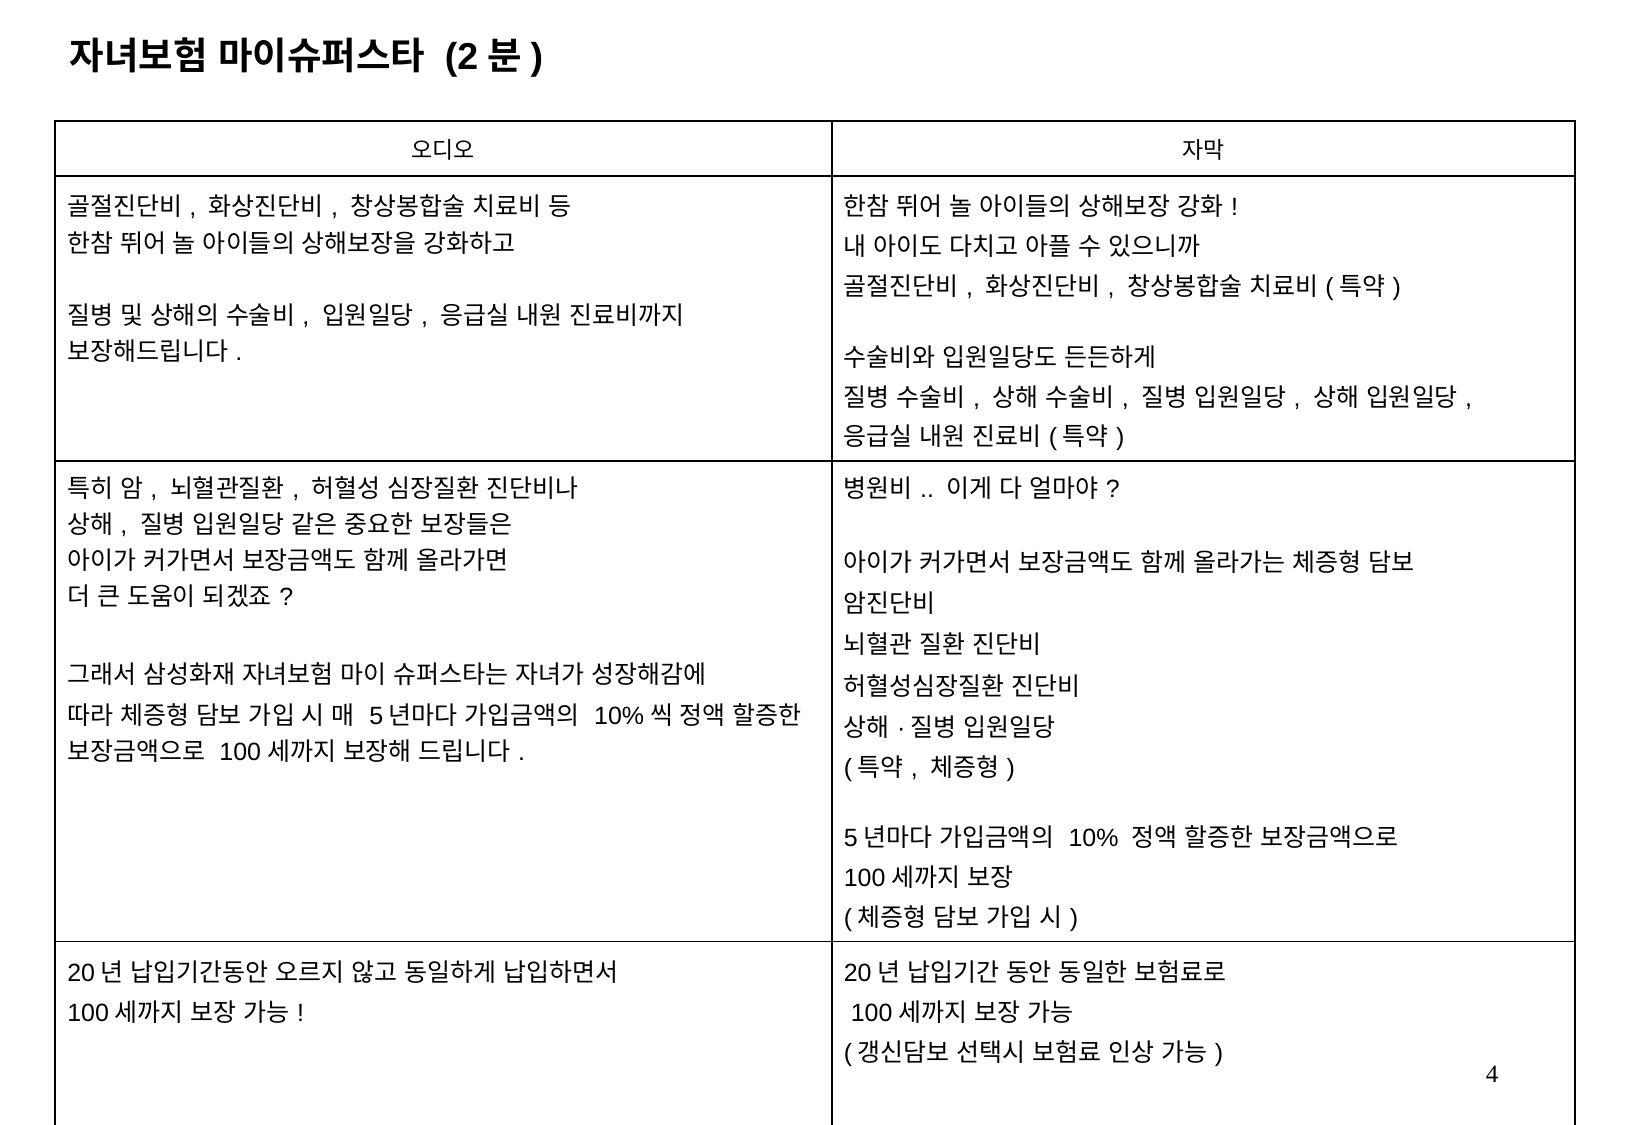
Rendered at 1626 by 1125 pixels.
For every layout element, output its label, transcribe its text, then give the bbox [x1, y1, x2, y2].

table_cell 골절진단비, 화상진단비, 창상봉합술 치료비 등 한참 뛰어 놀 아이들의 상해보장을 강화하고 질병 및 상해의 수술비, 입원일당, 응급실 내원 진료비까지 보장해드립니다. [56, 177, 831, 460]
table_cell 20년 납입기간동안 오르지 않고 동일하게 납입하면서 100세까지 보장 가능! [56, 942, 831, 1125]
table_cell 20년 납입기간 동안 동일한 보험료로 100세까지 보장 가능 (갱신담보 선택시 보험료 인상 가능) [833, 942, 1574, 1125]
table_header 오디오 [56, 122, 831, 175]
table_cell 한참 뛰어 놀 아이들의 상해보장 강화! 내 아이도 다치고 아플 수 있으니까 골절진단비, 화상진단비, 창상봉합술 치료비(특약) 수술비와 입원일당도 든든하게 질병 수술비, 상해 수술비, 질병 입원일당, 상해 입원일당, 응급실 내원 진료비(특약) [833, 177, 1574, 460]
table_header 자막 [833, 122, 1574, 175]
text_box 자녀보험 마이슈퍼스타 (2분) [55, 24, 1280, 84]
table_cell 특히 암, 뇌혈관질환, 허혈성 심장질환 진단비나 상해, 질병 입원일당 같은 중요한 보장들은 아이가 커가면서 보장금액도 함께 올라가면 더 큰 도움이 되겠죠? 그래서 삼성화재 자녀보험 마이 슈퍼스타는 자녀가 성장해감에 따라 체증형 담보 가입 시 매 5년마다 가입금액의 10%씩 정액 할증한 보장금액으로 100세까지 보장해 드립니다. [56, 462, 831, 941]
table_cell 병원비.. 이게 다 얼마야? 아이가 커가면서 보장금액도 함께 올라가는 체증형 담보 암진단비 뇌혈관 질환 진단비 허혈성심장질환 진단비 상해·질병 입원일당 (특약, 체증형) 5년마다 가입금액의 10% 정액 할증한 보장금액으로 100세까지 보장 (체증형 담보 가입 시) [833, 462, 1574, 941]
slide_number 4 [1147, 1042, 1514, 1103]
